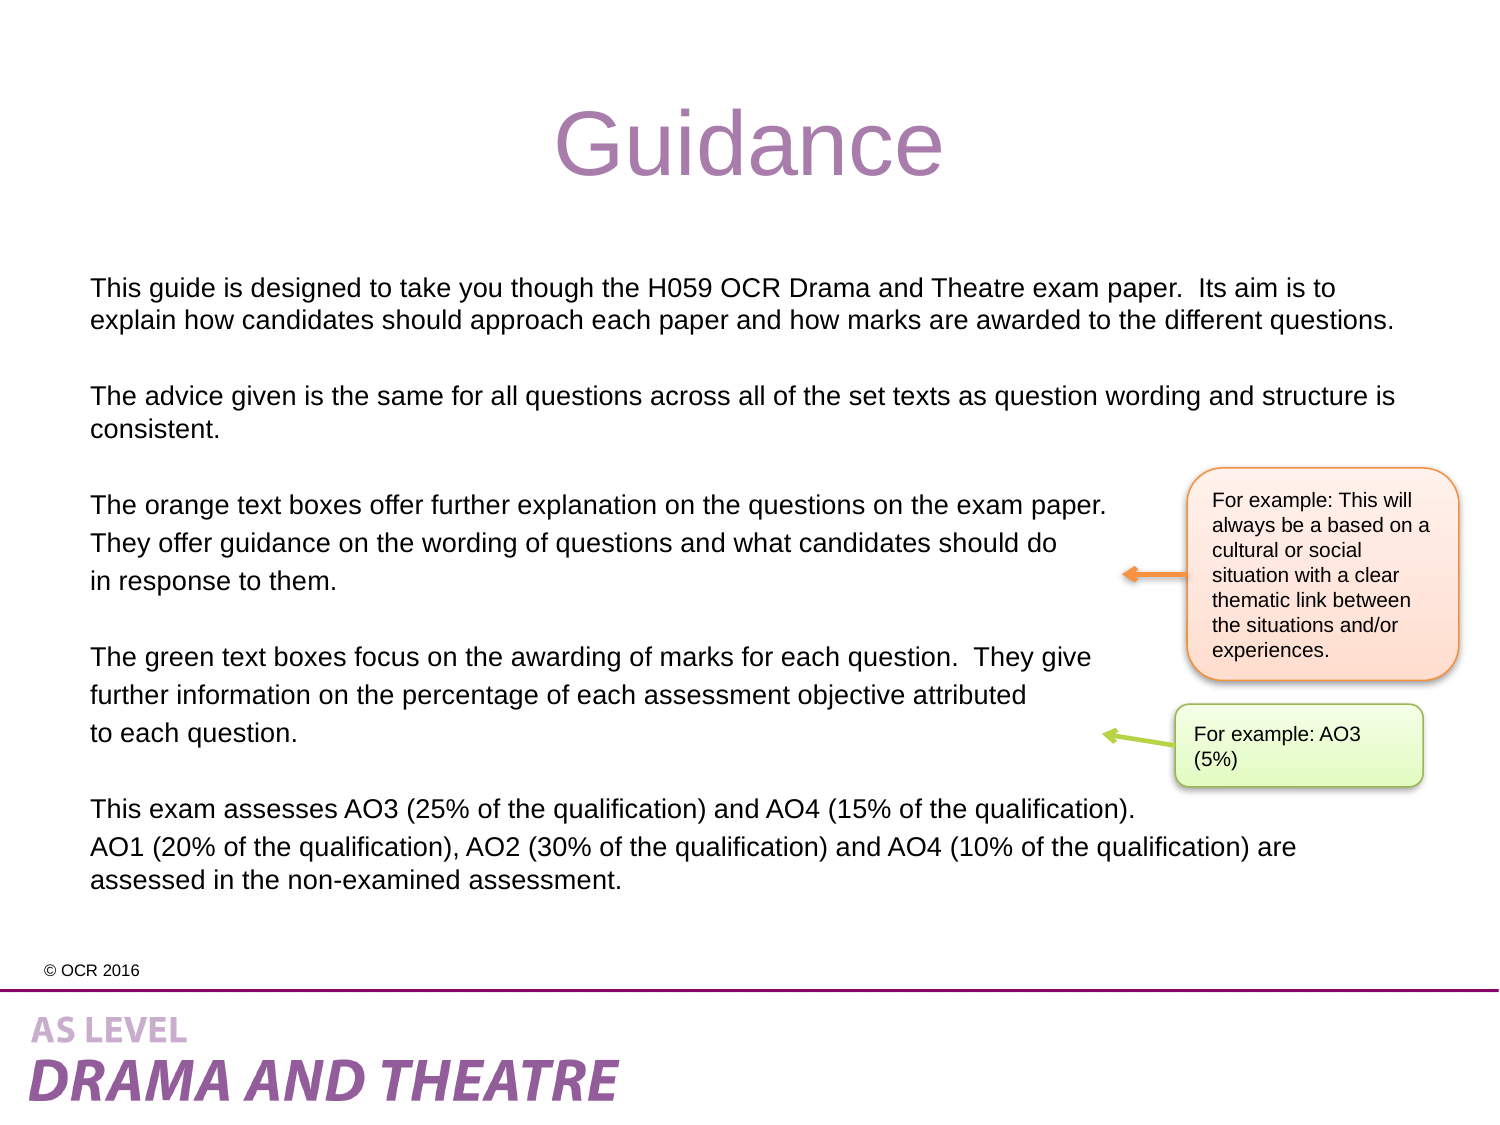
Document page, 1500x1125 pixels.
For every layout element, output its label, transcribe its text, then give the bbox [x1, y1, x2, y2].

list This guide is designed to take you though the H059 OCR Drama and Theatre exam paper. Its aim is to explain how candidates should approach each paper and how marks are awarded to the different questions. The advice given is the same for all questions across all of the set texts as question wording and structure is consistent. The orange text boxes offer further explanation on the questions on the exam paper. They offer guidance on the wording of questions and what candidates should do in response to them. The green text boxes focus on the awarding of marks for each question. They give further information on the percentage of each assessment objective attributed to each question. This exam assesses AO3 (25% of the qualification) and AO4 (15% of the qualification). AO1 (20% of the qualification), AO2 (30% of the qualification) and AO4 (10% of the qualification) are assessed in the non-examined assessment. [75, 262, 1425, 941]
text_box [1101, 733, 1176, 746]
text_box For example: This will always be a based on a cultural or social situation with a clear thematic link between the situations and/or experiences. [1186, 467, 1460, 682]
title Guidance [75, 45, 1425, 233]
picture [0, 989, 1499, 1125]
text_box For example: AO3 (5%) [1174, 703, 1424, 788]
